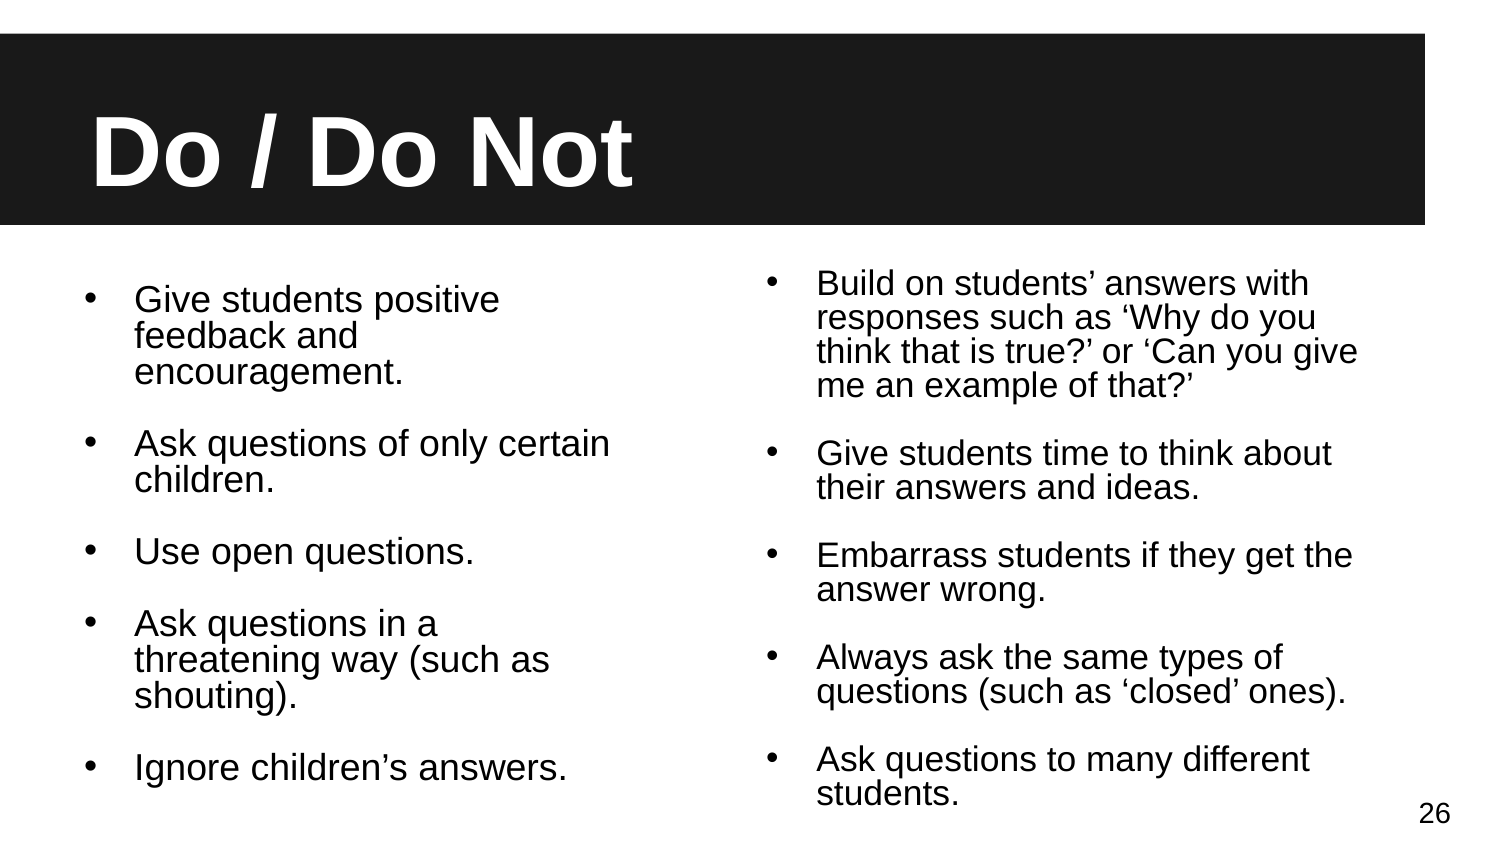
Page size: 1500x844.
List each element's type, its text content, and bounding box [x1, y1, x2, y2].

title Do / Do Not [75, 33, 1425, 221]
text_box Give students positive feedback and encouragement. Ask questions of only certain children. Use open questions. Ask questions in a threatening way (such as shouting). Ignore children’s answers. [62, 269, 645, 780]
text_box Build on students’ answers with responses such as ‘Why do you think that is true?’ or ‘Can you give me an example of that?’ Give students time to think about their answers and ideas. Embarrass students if they get the answer wrong. Always ask the same types of questions (such as ‘closed’ ones). Ask questions to many different students. [745, 253, 1393, 763]
slide_number 26 [1403, 779, 1494, 844]
